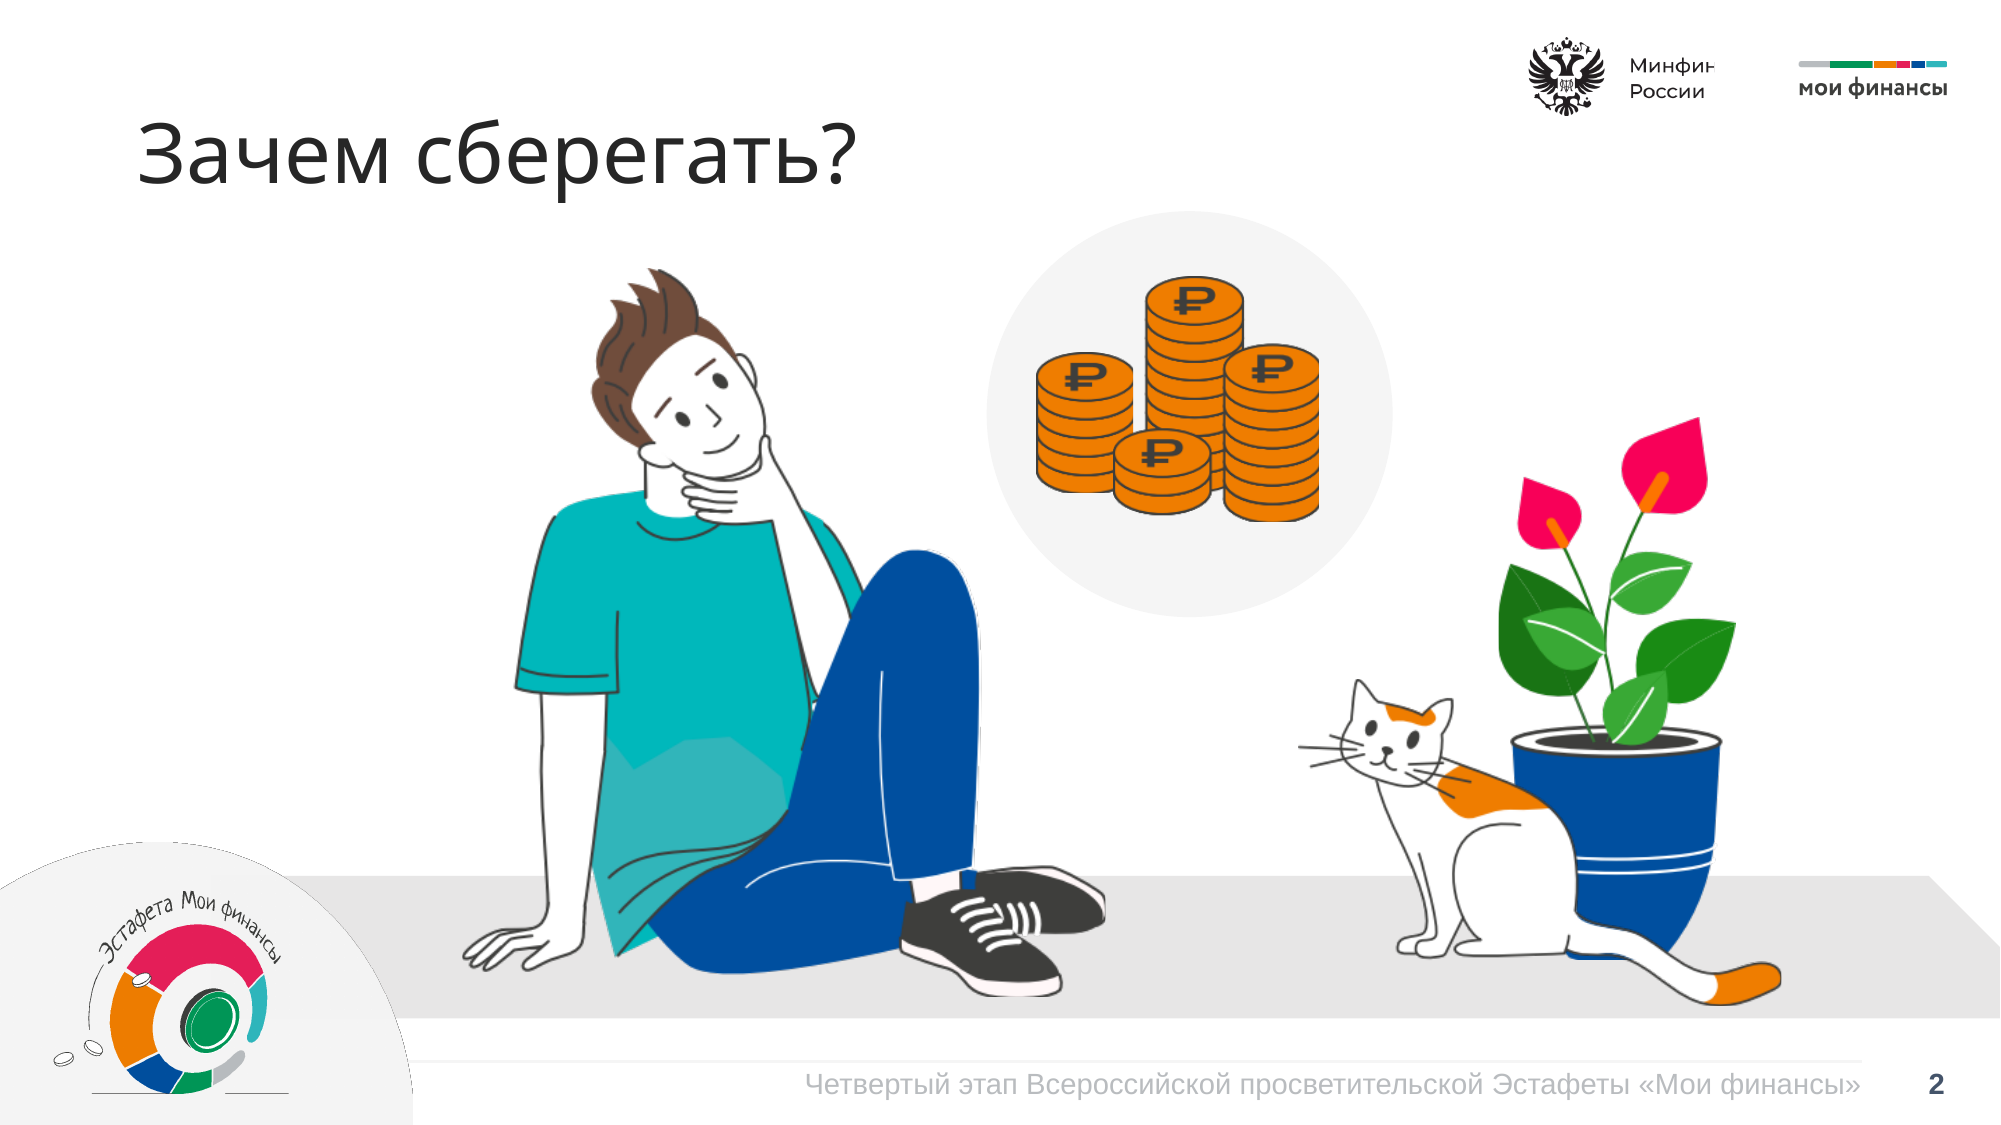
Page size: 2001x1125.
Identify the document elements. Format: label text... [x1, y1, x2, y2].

text_box [1047, 209, 1395, 620]
text_box 2 [1862, 1065, 1945, 1125]
picture [1297, 417, 1782, 1006]
picture [462, 268, 1320, 997]
picture [0, 842, 414, 1125]
title Зачем сберегать? [137, 111, 1000, 212]
text_box [418, 873, 2000, 1021]
